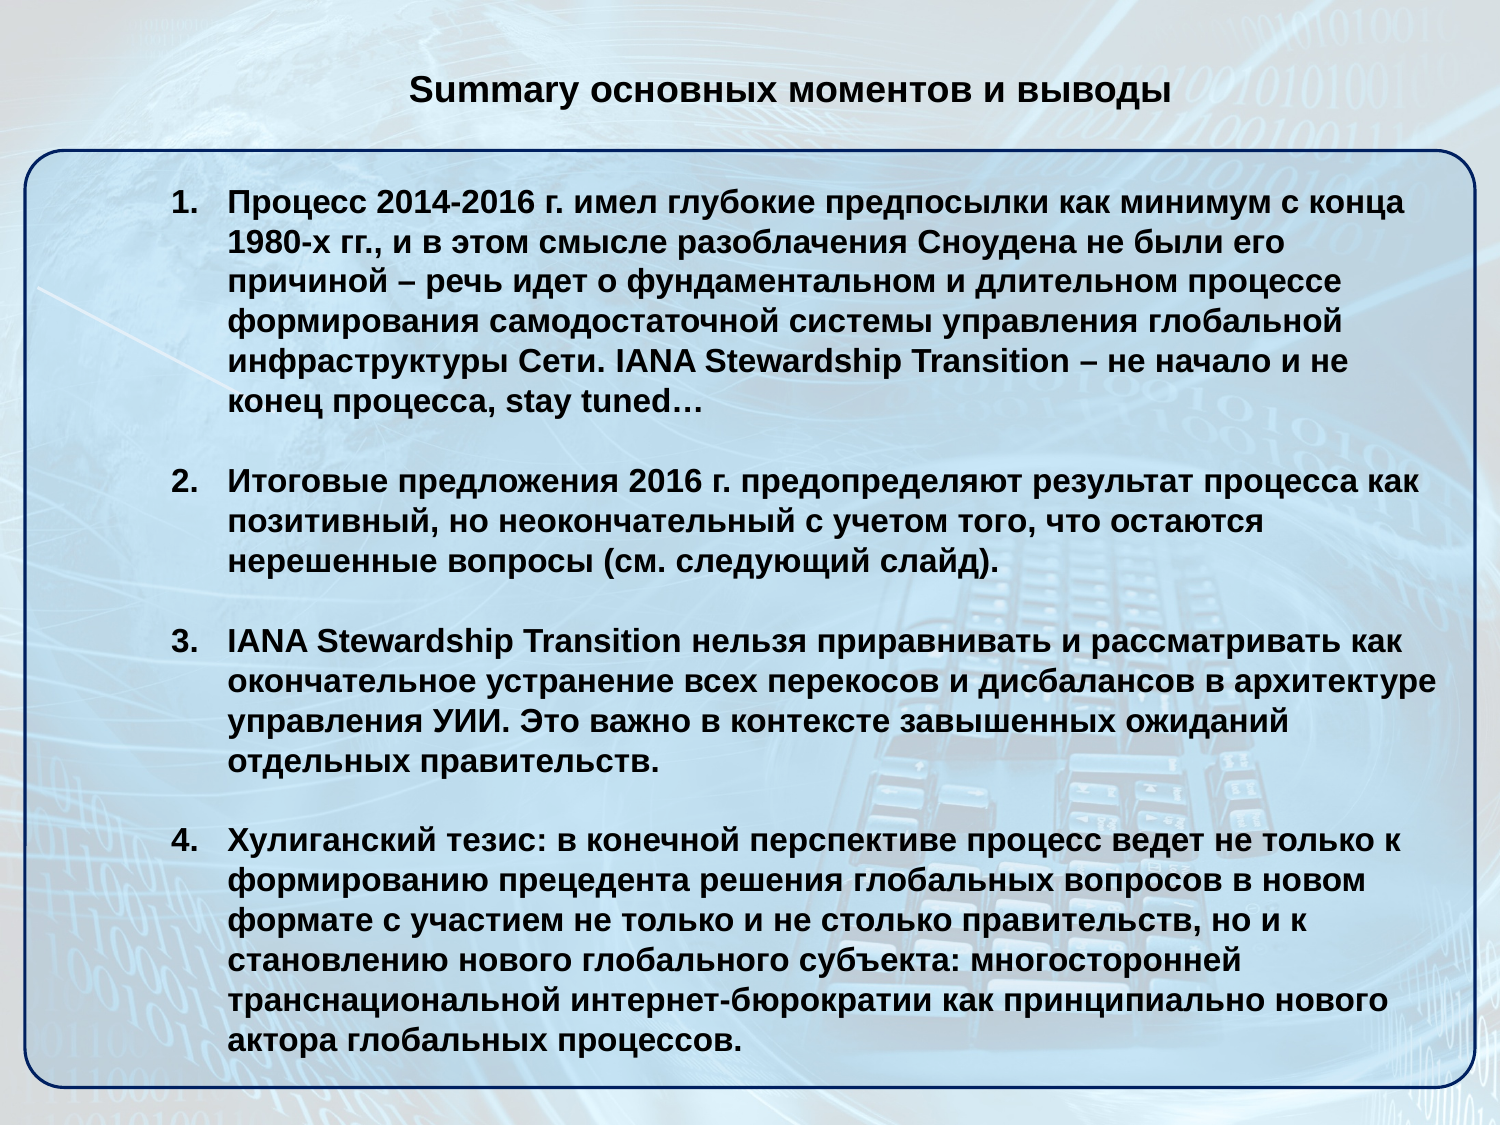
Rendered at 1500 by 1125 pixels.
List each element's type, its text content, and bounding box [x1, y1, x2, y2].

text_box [37, 287, 276, 413]
title Summary основных моментов и выводы [190, 25, 1391, 149]
picture [0, 0, 1500, 1125]
text_box Процесс 2014-2016 г. имел глубокие предпосылки как минимум с конца 1980-х гг., и в этом смысле разоблачения Сноудена не были его причиной – речь идет о фундаментальном и длительном процессе формирования самодостаточной системы управления глобальной инфраструктуры Сети. IANA Stewardship Transition – не начало и не конец процесса, stay tuned… Итоговые предложения 2016 г. предопределяют результат процесса как позитивный, но неокончательный с учетом того, что остаются нерешенные вопросы (см. следующий слайд). IANA Stewardship Transition нельзя приравнивать и рассматривать как окончательное устранение всех перекосов и дисбалансов в архитектуре управления УИИ. Это важно в контексте завышенных ожиданий отдельных правительств. Хулиганский тезис: в конечной перспективе процесс ведет не только к формированию прецедента решения глобальных вопросов в новом формате с участием не только и не столько правительств, но и к становлению нового глобального субъекта: многосторонней транснациональной интернет-бюрократии как принципиально нового актора глобальных процессов. [23, 149, 1476, 1089]
